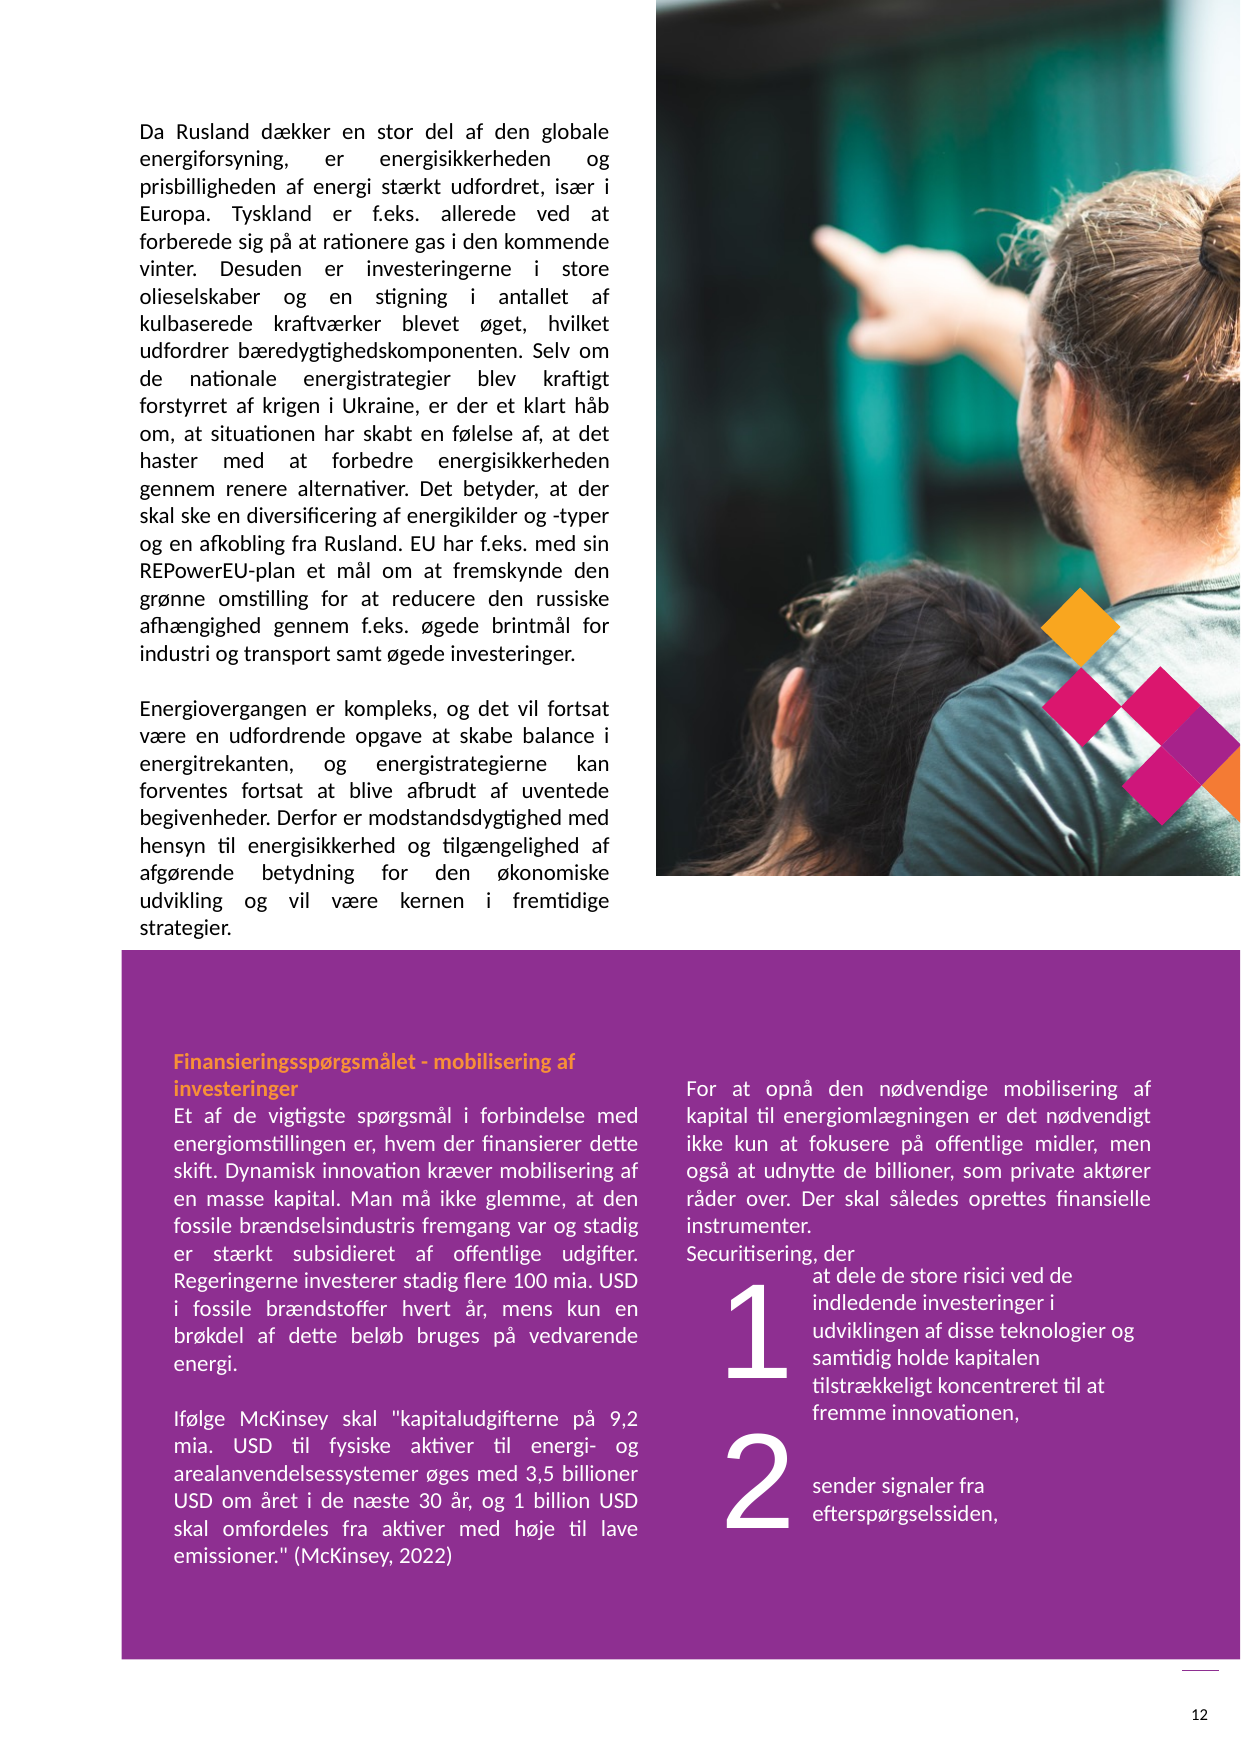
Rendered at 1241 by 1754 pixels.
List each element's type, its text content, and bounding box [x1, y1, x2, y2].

text_box 1 [703, 1235, 811, 1413]
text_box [1041, 599, 1241, 814]
picture [656, 0, 1241, 876]
text_box 2 [705, 1385, 813, 1563]
text_box Da Rusland dækker en stor del af den globale energiforsyning, er energisikkerheden og prisbilligheden af energi stærkt udfordret, især i Europa. Tyskland er f.eks. allerede ved at forberede sig på at rationere gas i den kommende vinter. Desuden er investeringerne i store olieselskaber og en stigning i antallet af kulbaserede kraftværker blevet øget, hvilket udfordrer bæredygtighedskomponenten. Selv om de nationale energistrategier blev kraftigt forstyrret af krigen i Ukraine, er der et klart håb om, at situationen har skabt en følelse af, at det haster med at forbedre energisikkerheden gennem renere alternativer. Det betyder, at der skal ske en diversificering af energikilder og -typer og en afkobling fra Rusland. EU har f.eks. med sin REPowerEU-plan et mål om at fremskynde den grønne omstilling for at reducere den russiske afhængighed gennem f.eks. øgede brintmål for industri og transport samt øgede investeringer. Energiovergangen er kompleks, og det vil fortsat være en udfordrende opgave at skabe balance i energitrekanten, og energistrategierne kan forventes fortsat at blive afbrudt af uventede begivenheder. Derfor er modstandsdygtighed med hensyn til energisikkerhed og tilgængelighed af afgørende betydning for den økonomiske udvikling og vil være kernen i fremtidige strategier. [124, 109, 626, 819]
text_box Finansieringsspørgsmålet - mobilisering af investeringer Et af de vigtigste spørgsmål i forbindelse med energiomstillingen er, hvem der finansierer dette skift. Dynamisk innovation kræver mobilisering af en masse kapital. Man må ikke glemme, at den fossile brændselsindustris fremgang var og stadig er stærkt subsidieret af offentlige udgifter. Regeringerne investerer stadig flere 100 mia. USD i fossile brændstoffer hvert år, mens kun en brøkdel af dette beløb bruges på vedvarende energi. Ifølge McKinsey skal "kapitaludgifterne på 9,2 mia. USD til fysiske aktiver til energi- og arealanvendelsessystemer øges med 3,5 billioner USD om året i de næste 30 år, og 1 billion USD skal omfordeles fra aktiver med høje til lave emissioner." (McKinsey, 2022) For at opnå den nødvendige mobilisering af kapital til energiomlægningen er det nødvendigt ikke kun at fokusere på offentlige midler, men også at udnytte de billioner, som private aktører råder over. Der skal således oprettes finansielle instrumenter. Securitisering, der [158, 1038, 1167, 1593]
text_box [121, 950, 1241, 1660]
text_box sender signaler fra efterspørgselssiden, [813, 1463, 1152, 1547]
text_box at dele de store risici ved de indledende investeringer i udviklingen af disse teknologier og samtidig holde kapitalen tilstrækkeligt koncentreret til at fremme innovationen, [797, 1253, 1152, 1363]
slide_number 12 [1170, 1692, 1229, 1736]
